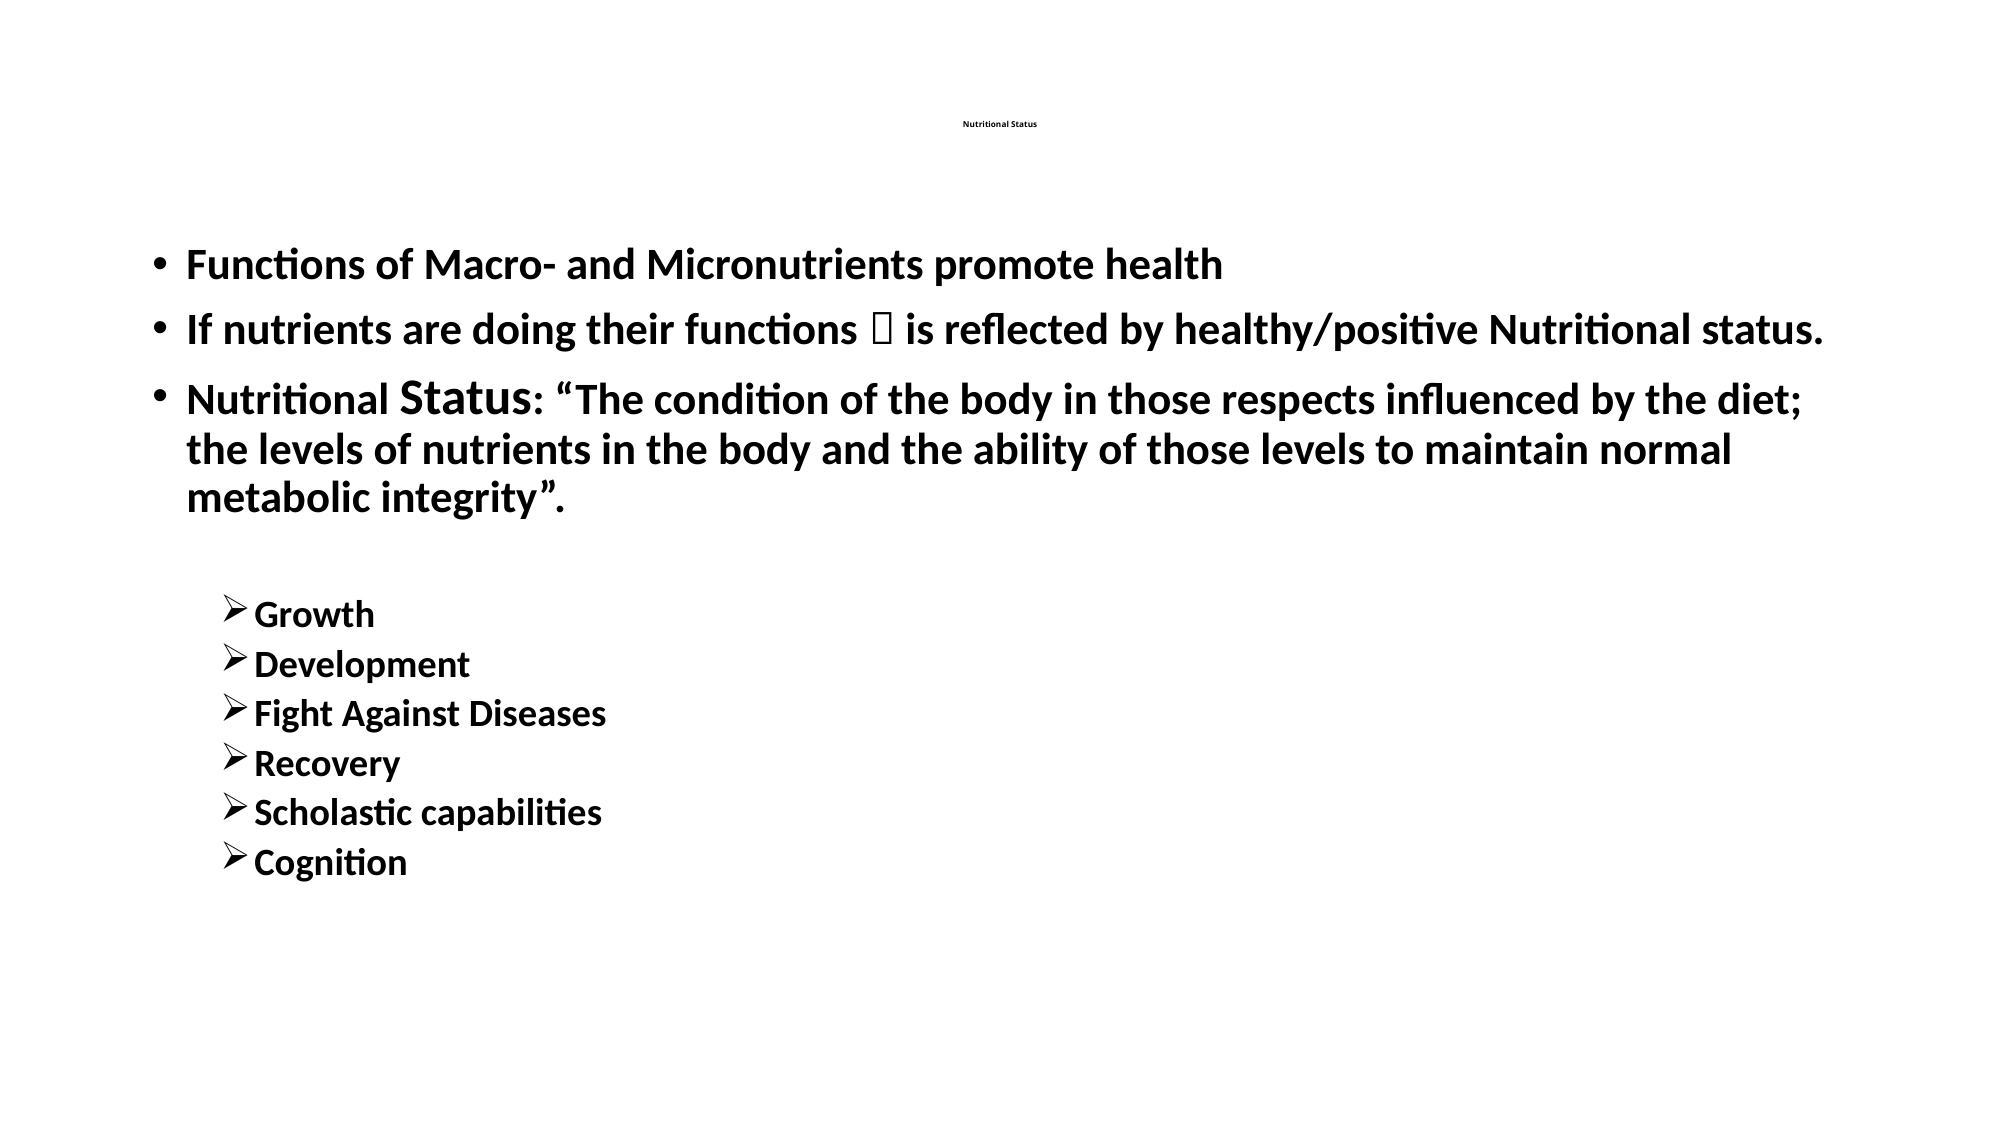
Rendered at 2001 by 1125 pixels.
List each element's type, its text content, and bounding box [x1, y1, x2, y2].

list Functions of Macro- and Micronutrients promote health If nutrients are doing their functions  is reflected by healthy/positive Nutritional status. Nutritional Status: “The condition of the body in those respects influenced by the diet; the levels of nutrients in the body and the ability of those levels to maintain normal metabolic integrity”. Growth Development Fight Against Diseases Recovery Scholastic capabilities Cognition [137, 233, 1863, 948]
title Nutritional Status [137, 16, 1863, 233]
